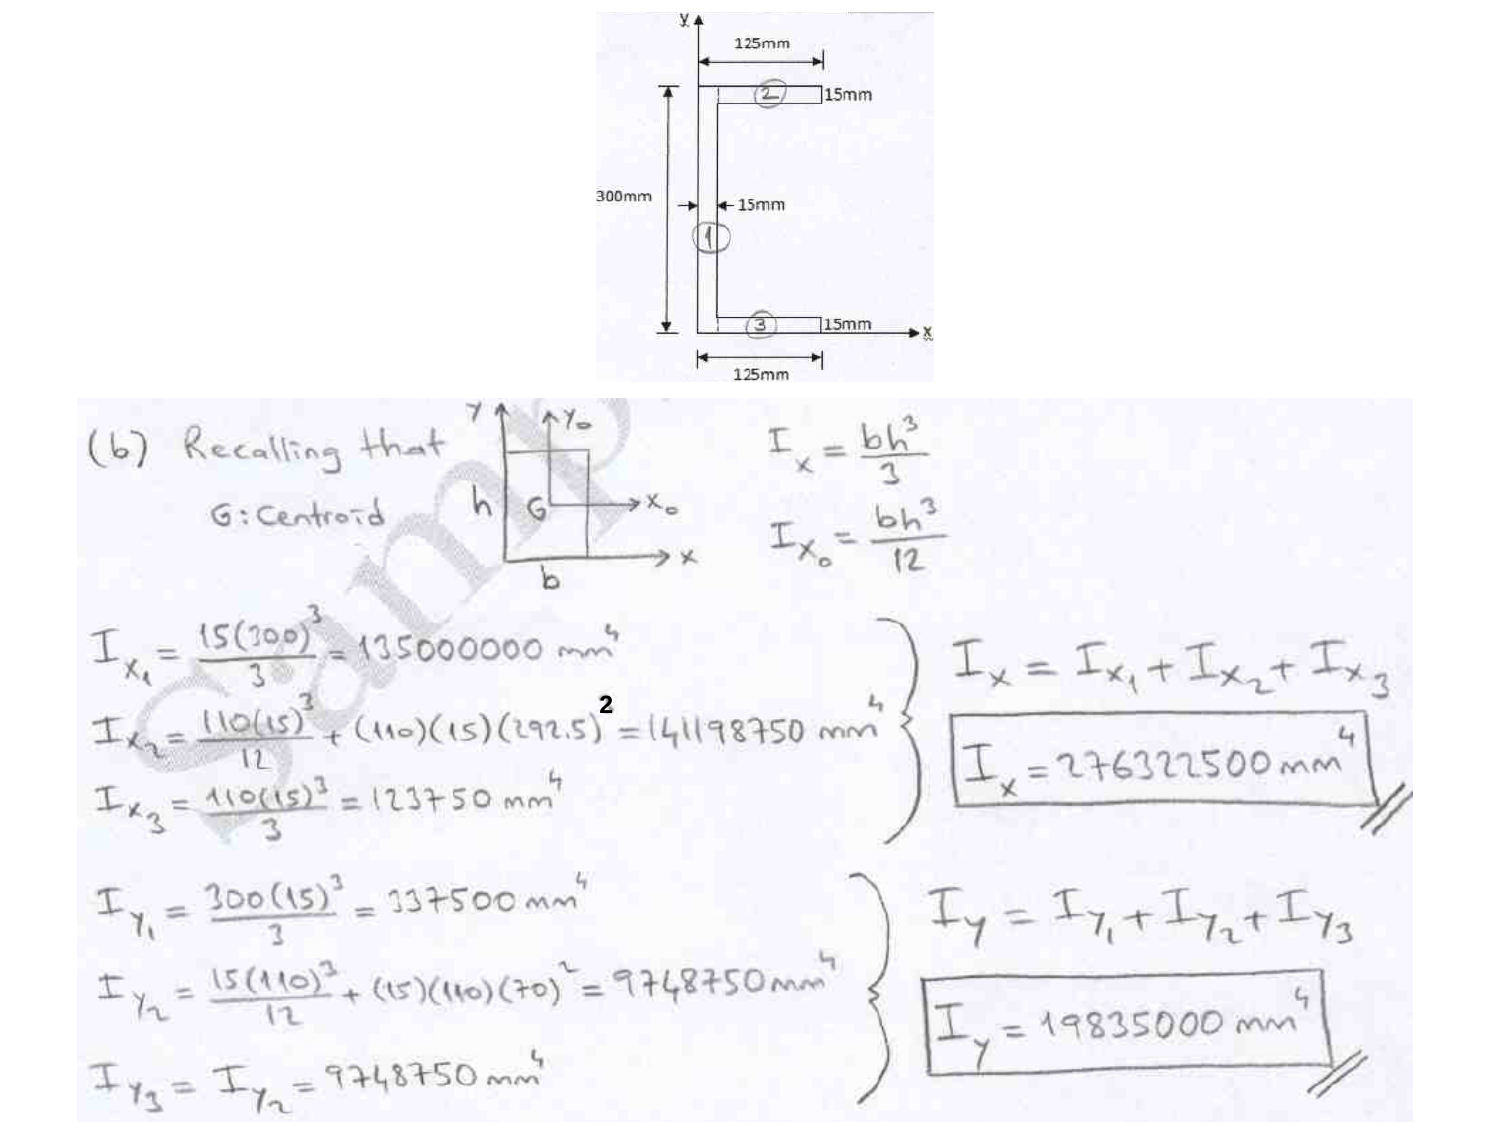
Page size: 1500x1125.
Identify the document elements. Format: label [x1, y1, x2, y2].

picture [77, 398, 1413, 1122]
picture [596, 12, 935, 383]
